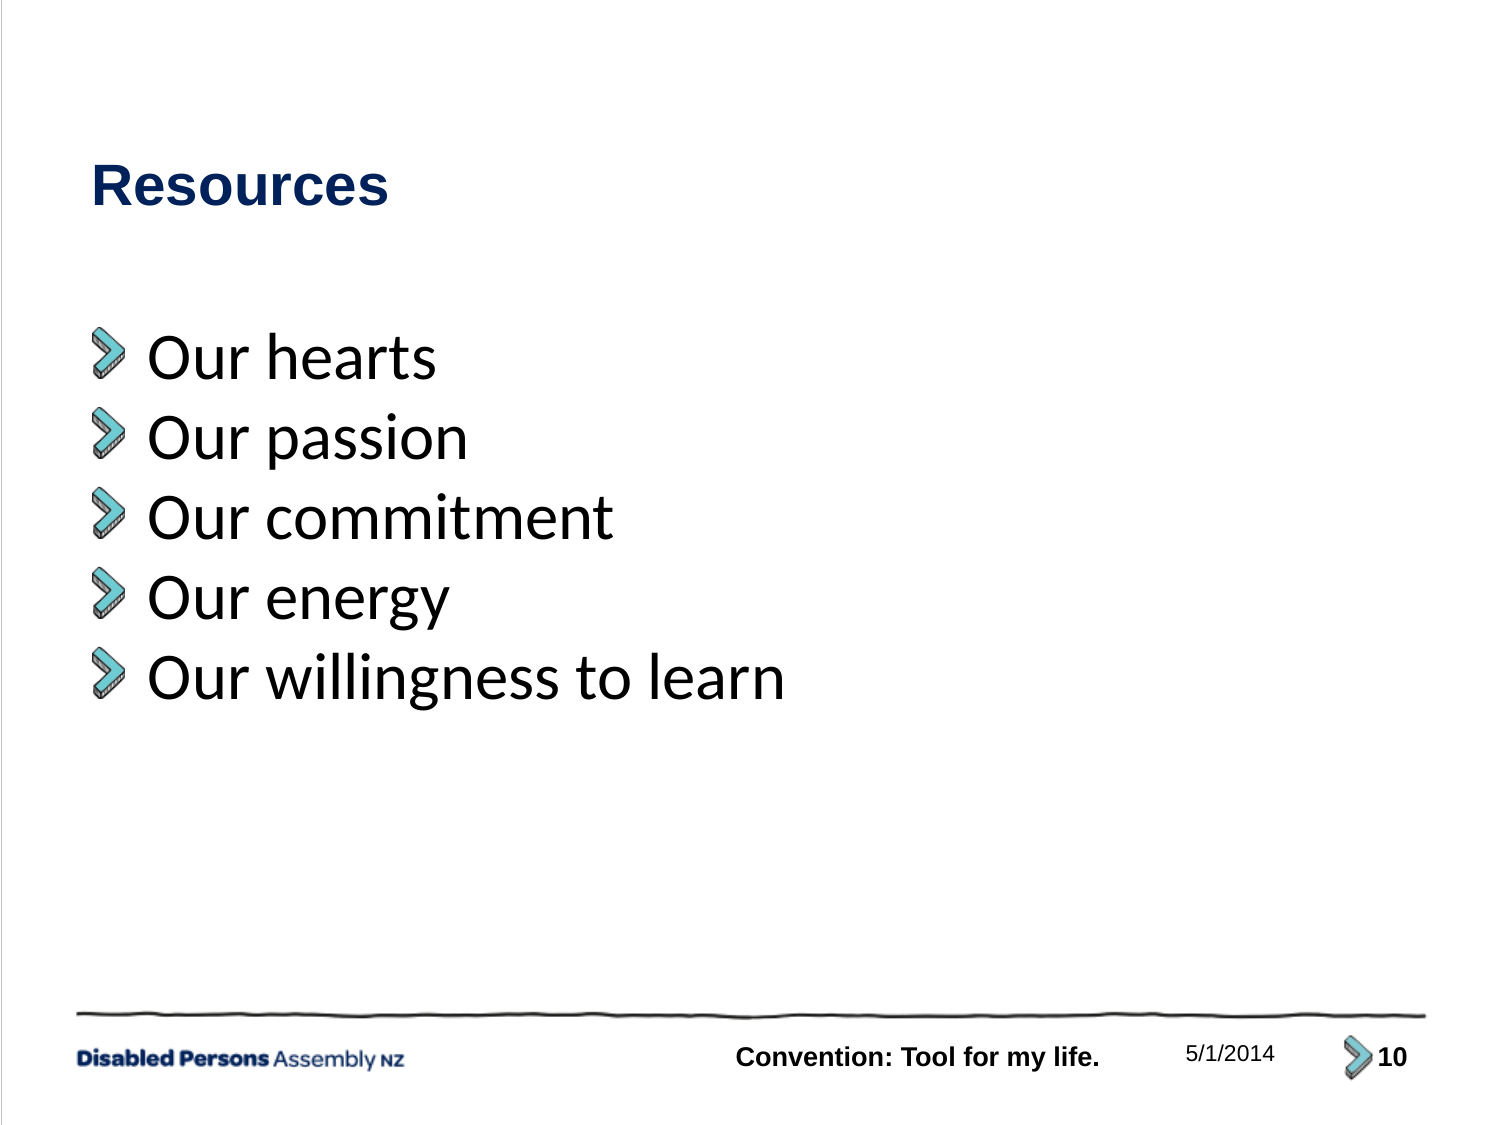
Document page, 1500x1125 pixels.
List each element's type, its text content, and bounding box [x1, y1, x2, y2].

text_box Our hearts Our passion Our commitment Our energy Our willingness to learn [76, 225, 1219, 1125]
text_box Resources [76, 139, 925, 225]
slide_number 10 [1328, 1031, 1423, 1092]
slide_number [1219, 1031, 1328, 1092]
